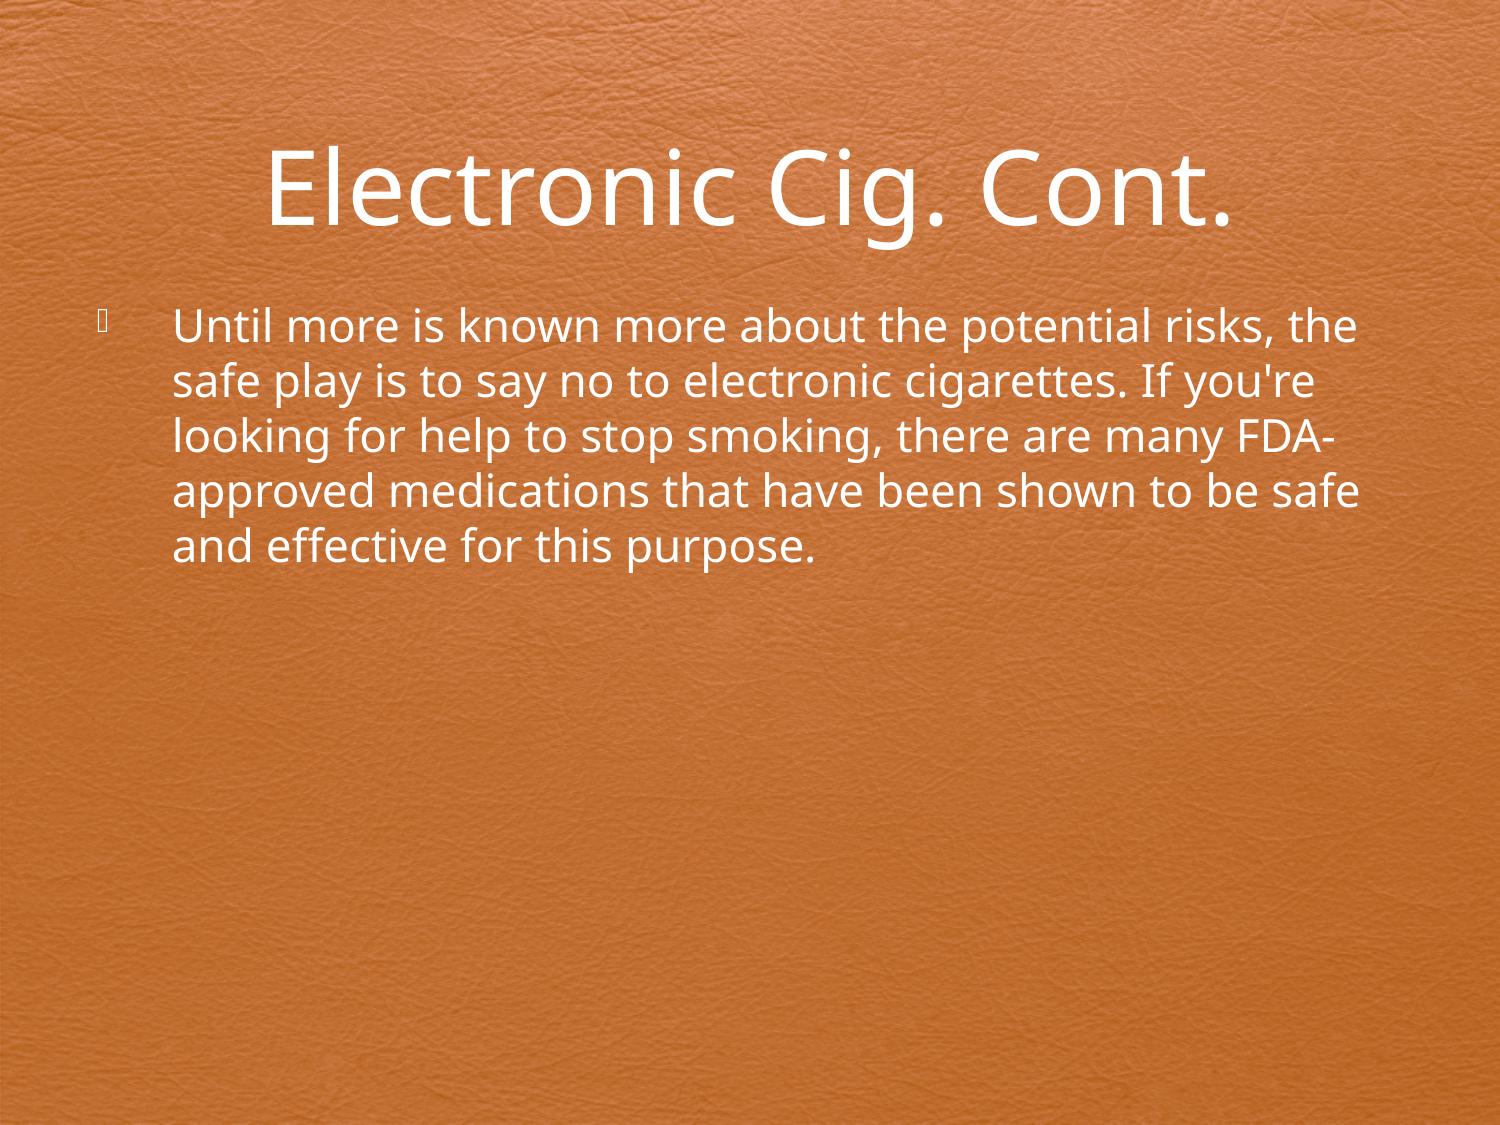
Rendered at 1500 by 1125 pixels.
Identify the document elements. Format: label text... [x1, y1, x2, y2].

title Electronic Cig. Cont. [81, 15, 1419, 254]
list Until more is known more about the potential risks, the safe play is to say no to electronic cigarettes. If you're looking for help to stop smoking, there are many FDA-approved medications that have been shown to be safe and effective for this purpose. [81, 288, 1419, 1006]
